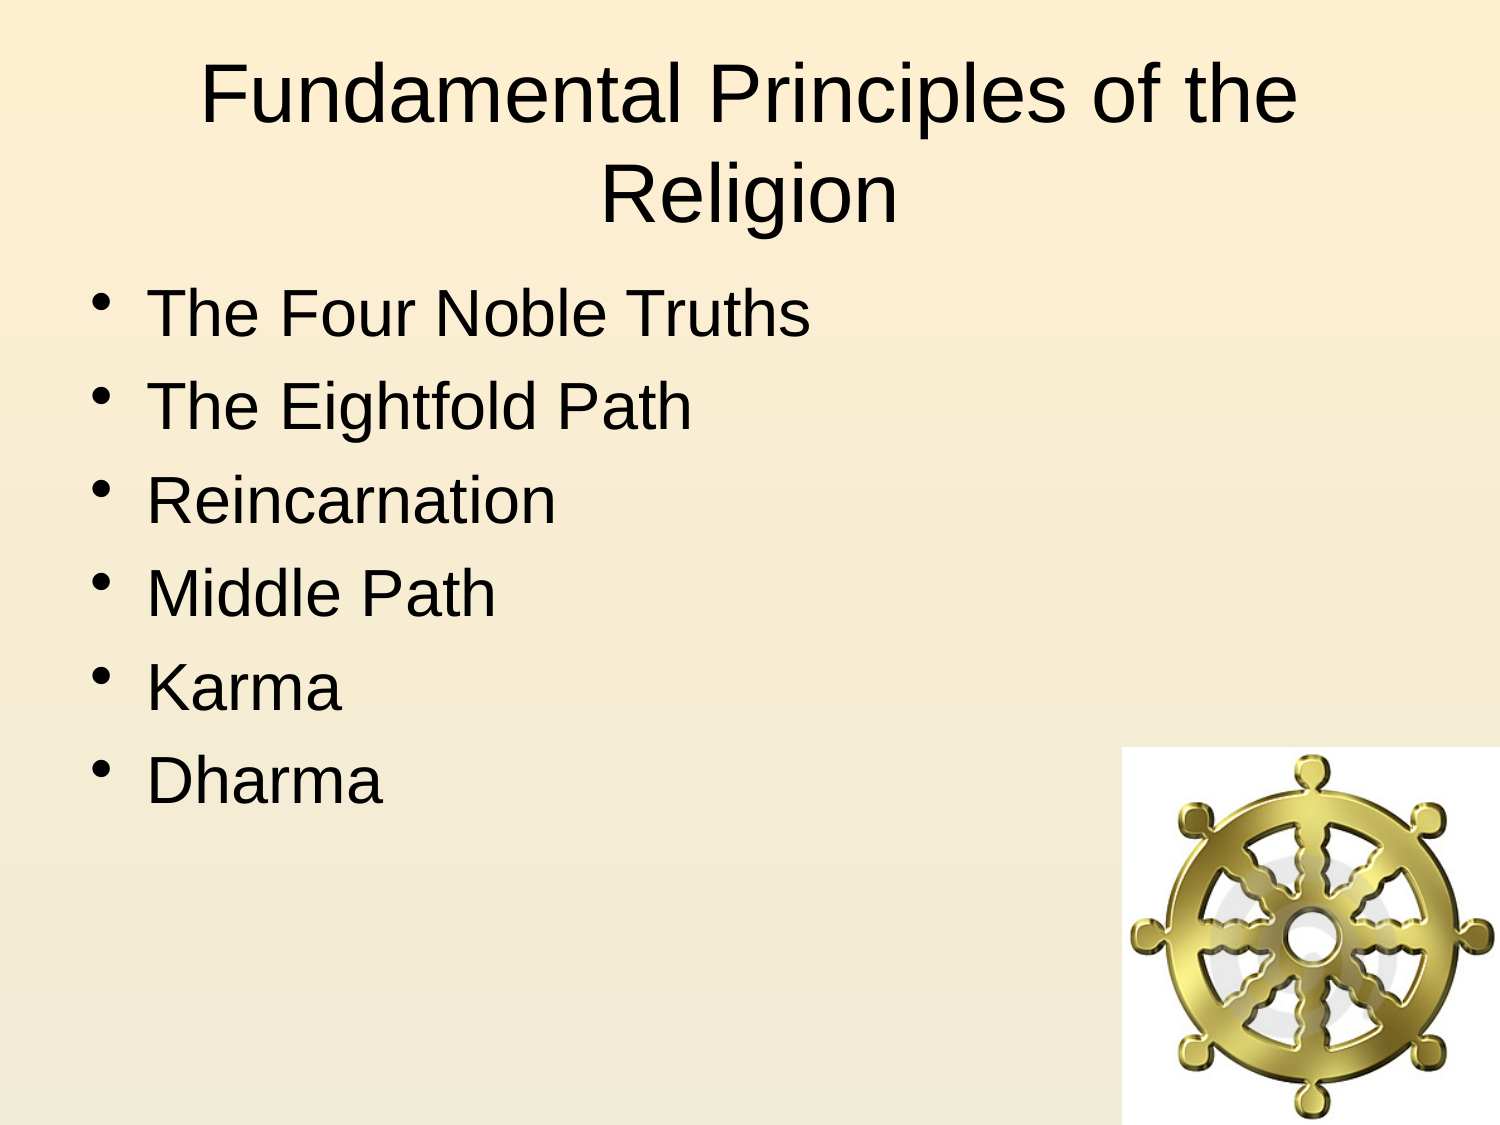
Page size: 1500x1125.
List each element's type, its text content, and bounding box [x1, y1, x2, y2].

list The Four Noble Truths The Eightfold Path Reincarnation Middle Path Karma Dharma [74, 262, 1426, 1006]
picture [1121, 746, 1500, 1125]
title Fundamental Principles of the Religion [74, 44, 1426, 233]
